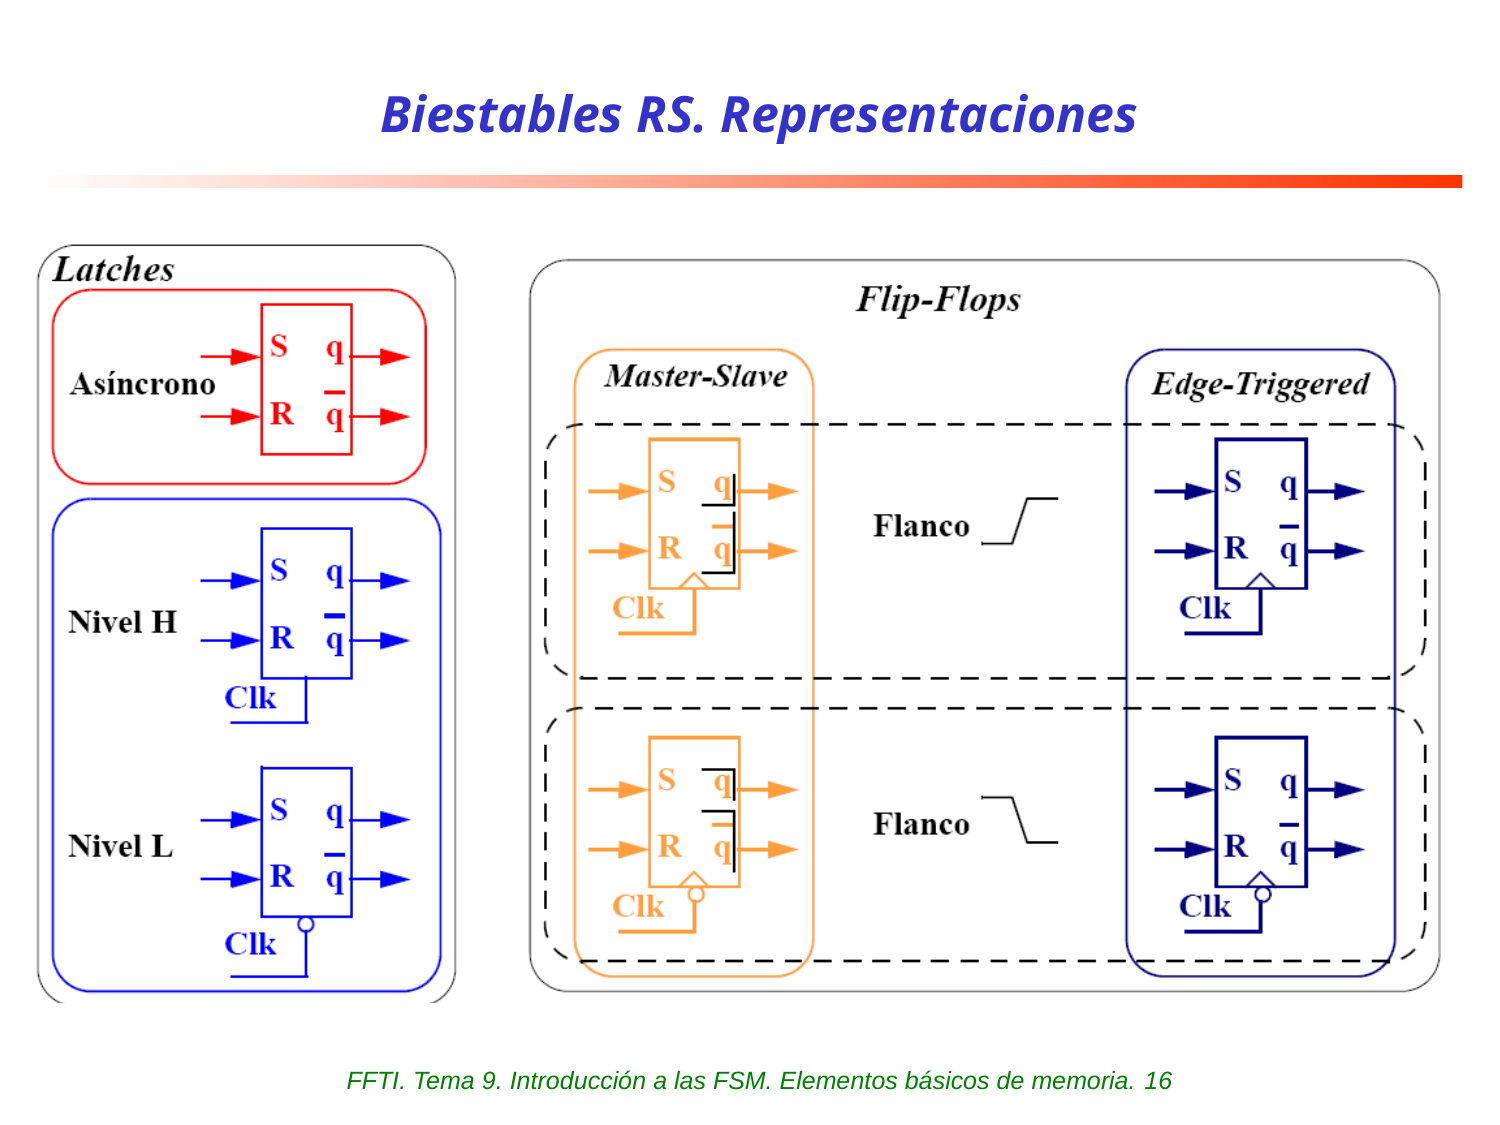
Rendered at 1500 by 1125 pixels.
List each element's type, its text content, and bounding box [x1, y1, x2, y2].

title Biestables RS. Representaciones [68, 49, 1451, 176]
picture [24, 231, 1451, 1003]
footer FFTI. Tema 9. Introducción a las FSM. Elementos básicos de memoria. 16 [68, 1056, 1451, 1103]
